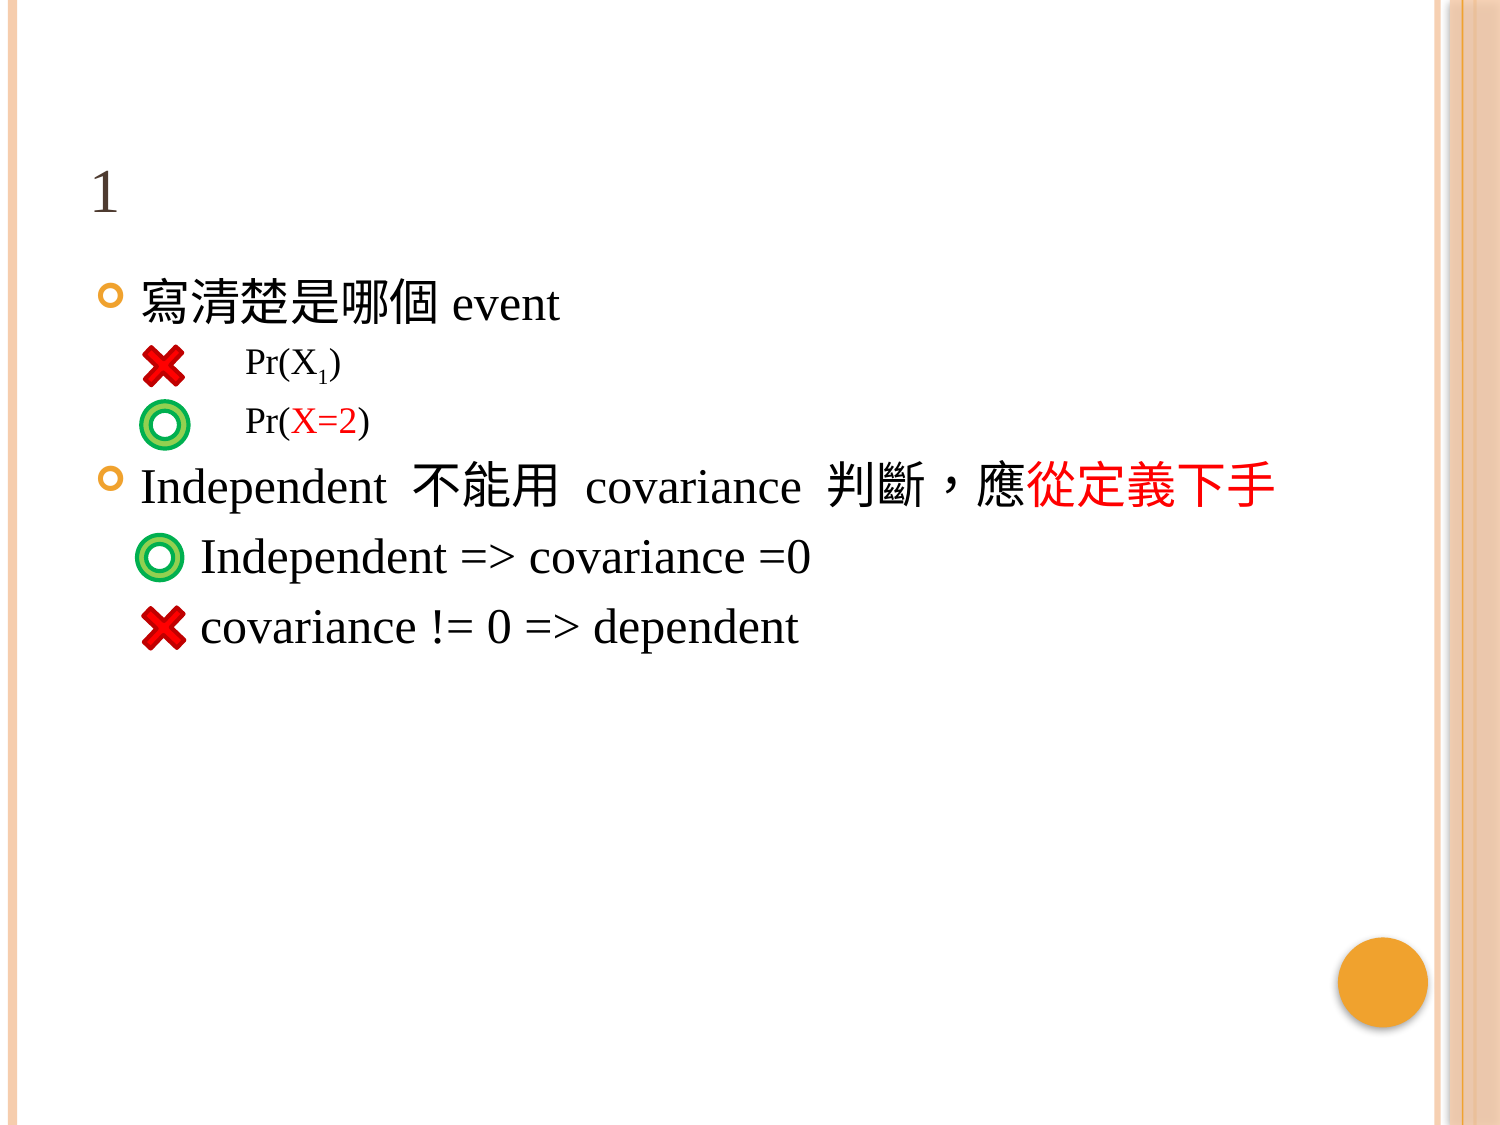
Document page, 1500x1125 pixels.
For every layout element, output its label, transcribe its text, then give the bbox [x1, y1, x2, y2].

text_box [139, 399, 191, 451]
text_box [142, 344, 185, 388]
text_box [134, 532, 185, 583]
list 寫清楚是哪個event Pr(X1) Pr(X=2) Independent 不能用 covariance 判斷，應從定義下手 Independent => covariance =0 covariance != 0 => dependent [80, 262, 1306, 1062]
title 1 [75, 45, 1300, 233]
text_box [141, 605, 187, 651]
